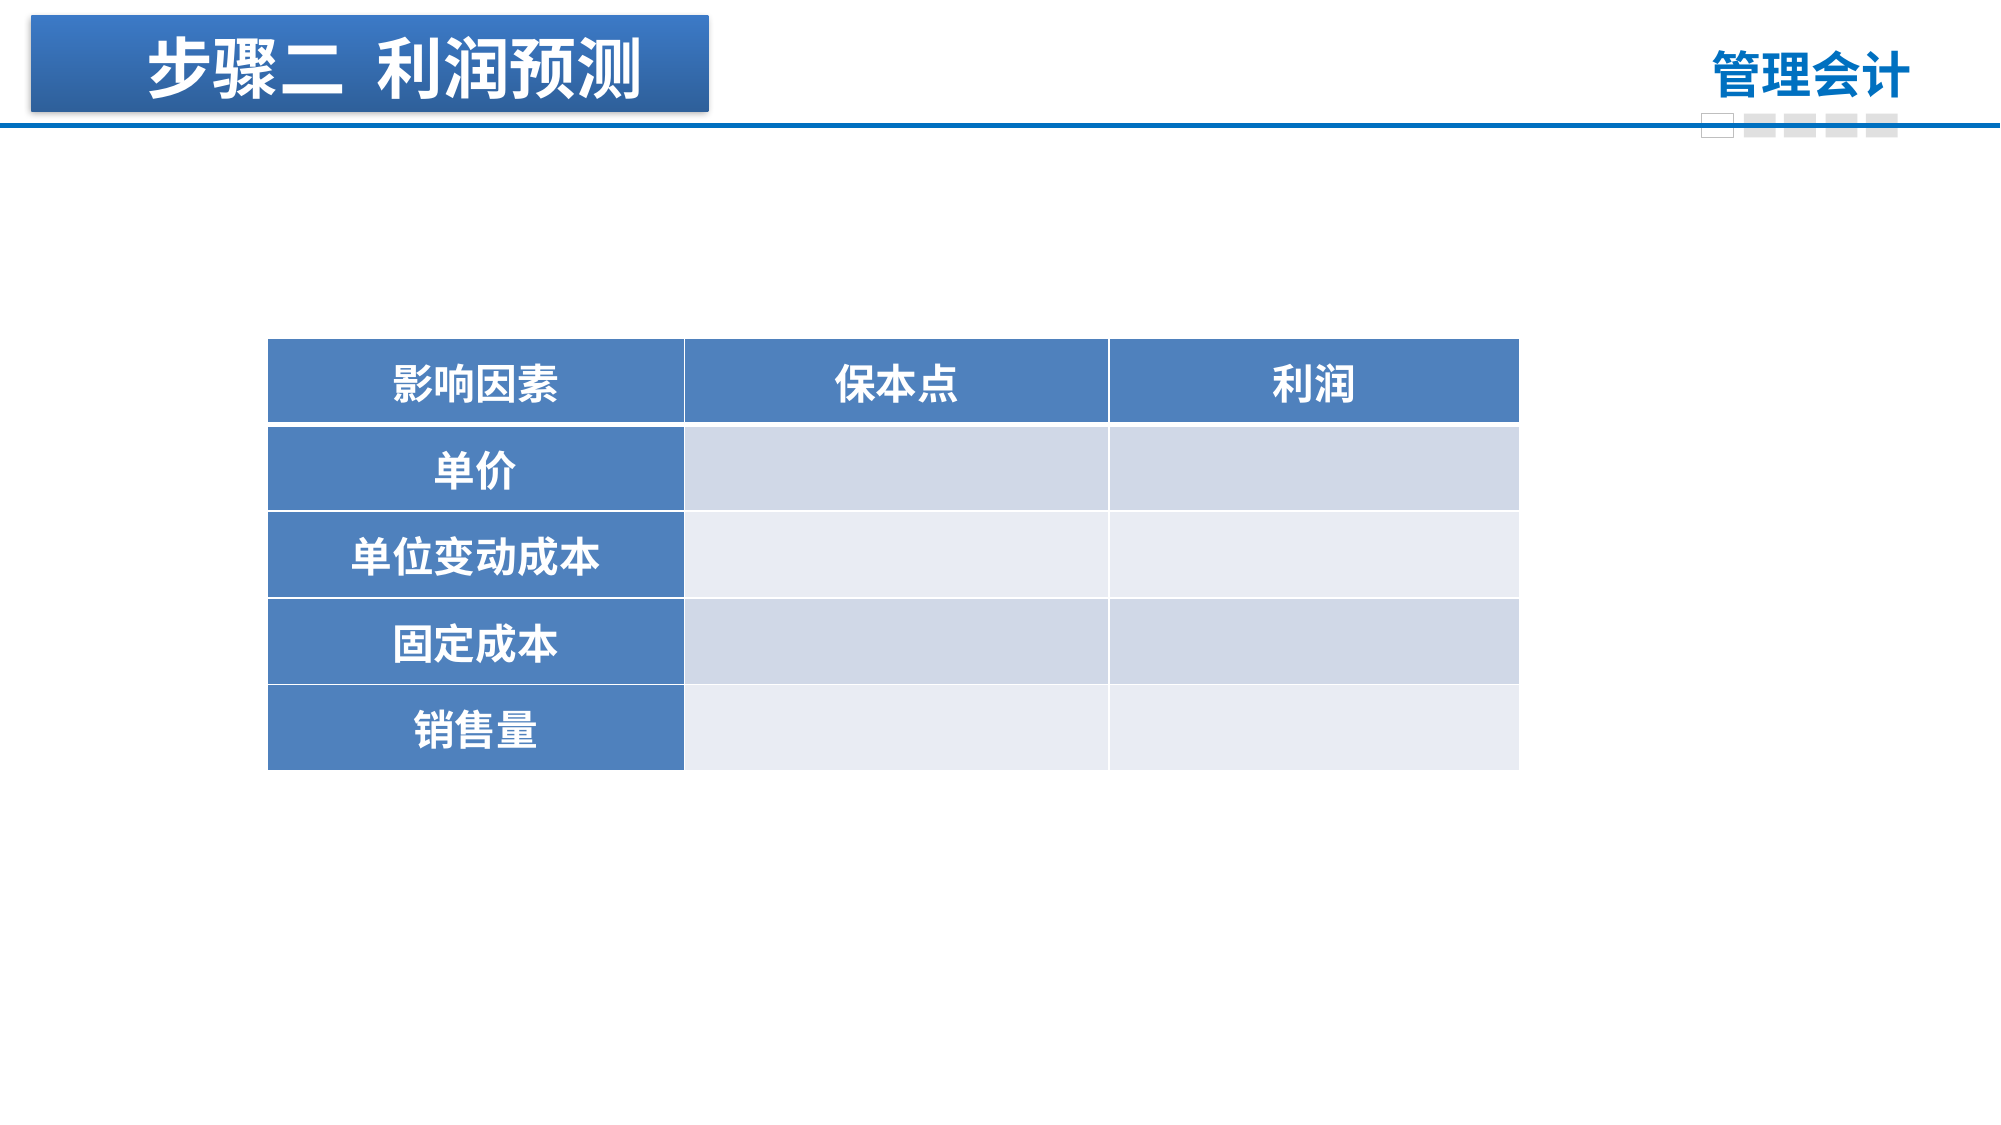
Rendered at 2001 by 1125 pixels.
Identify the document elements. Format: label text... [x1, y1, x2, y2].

table_header 保本点 [685, 339, 1108, 422]
table_cell [1110, 512, 1519, 597]
table_cell 固定成本 [268, 599, 684, 684]
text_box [31, 14, 709, 117]
table_header 利润 [1110, 339, 1519, 422]
table_header 影响因素 [268, 339, 684, 422]
table_cell [685, 599, 1108, 684]
table_cell [685, 427, 1108, 510]
table_cell [1110, 427, 1519, 510]
table_cell [685, 685, 1108, 770]
table_cell [1110, 599, 1519, 684]
table_cell 单价 [268, 427, 684, 510]
table_cell 单位变动成本 [268, 512, 684, 597]
table_cell [685, 512, 1108, 597]
table_cell 销售量 [268, 685, 684, 770]
table_cell [1110, 685, 1519, 770]
